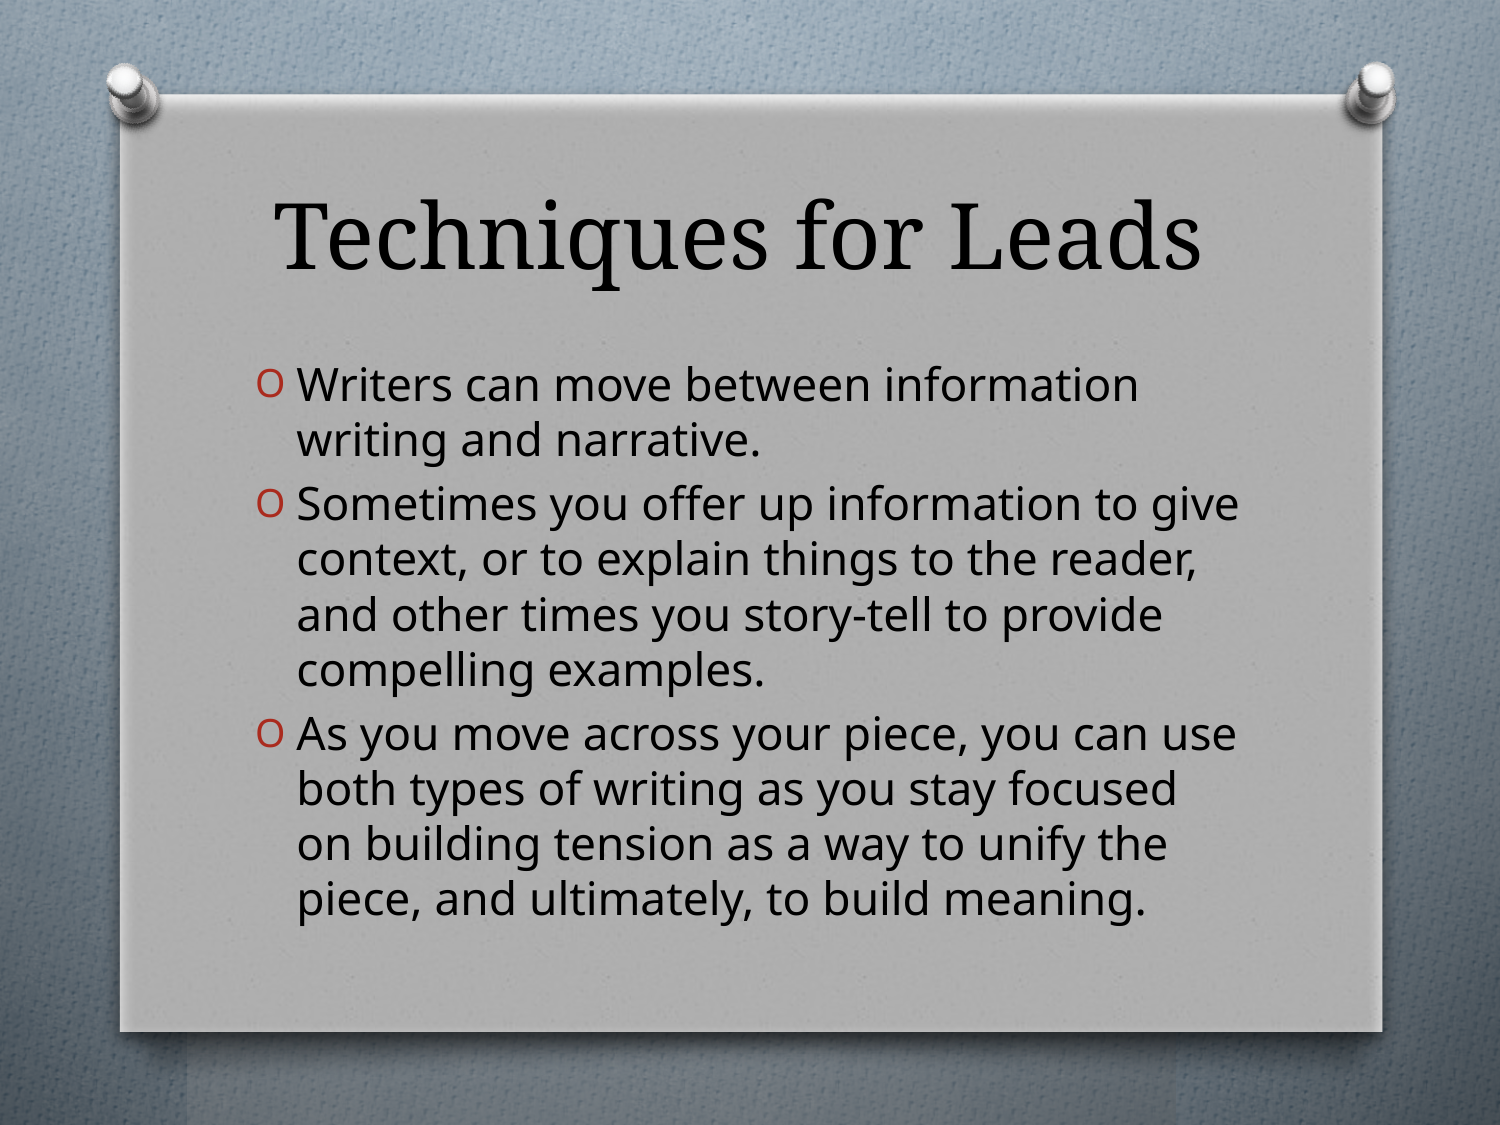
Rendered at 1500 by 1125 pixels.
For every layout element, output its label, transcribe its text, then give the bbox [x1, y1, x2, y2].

picture [75, 29, 198, 153]
picture [1317, 35, 1439, 156]
title Techniques for Leads [179, 134, 1323, 332]
list Writers can move between information writing and narrative. Sometimes you offer up information to give context, or to explain things to the reader, and other times you story-tell to provide compelling examples. As you move across your piece, you can use both types of writing as you stay focused on building tension as a way to unify the piece, and ultimately, to build meaning. [240, 347, 1257, 939]
